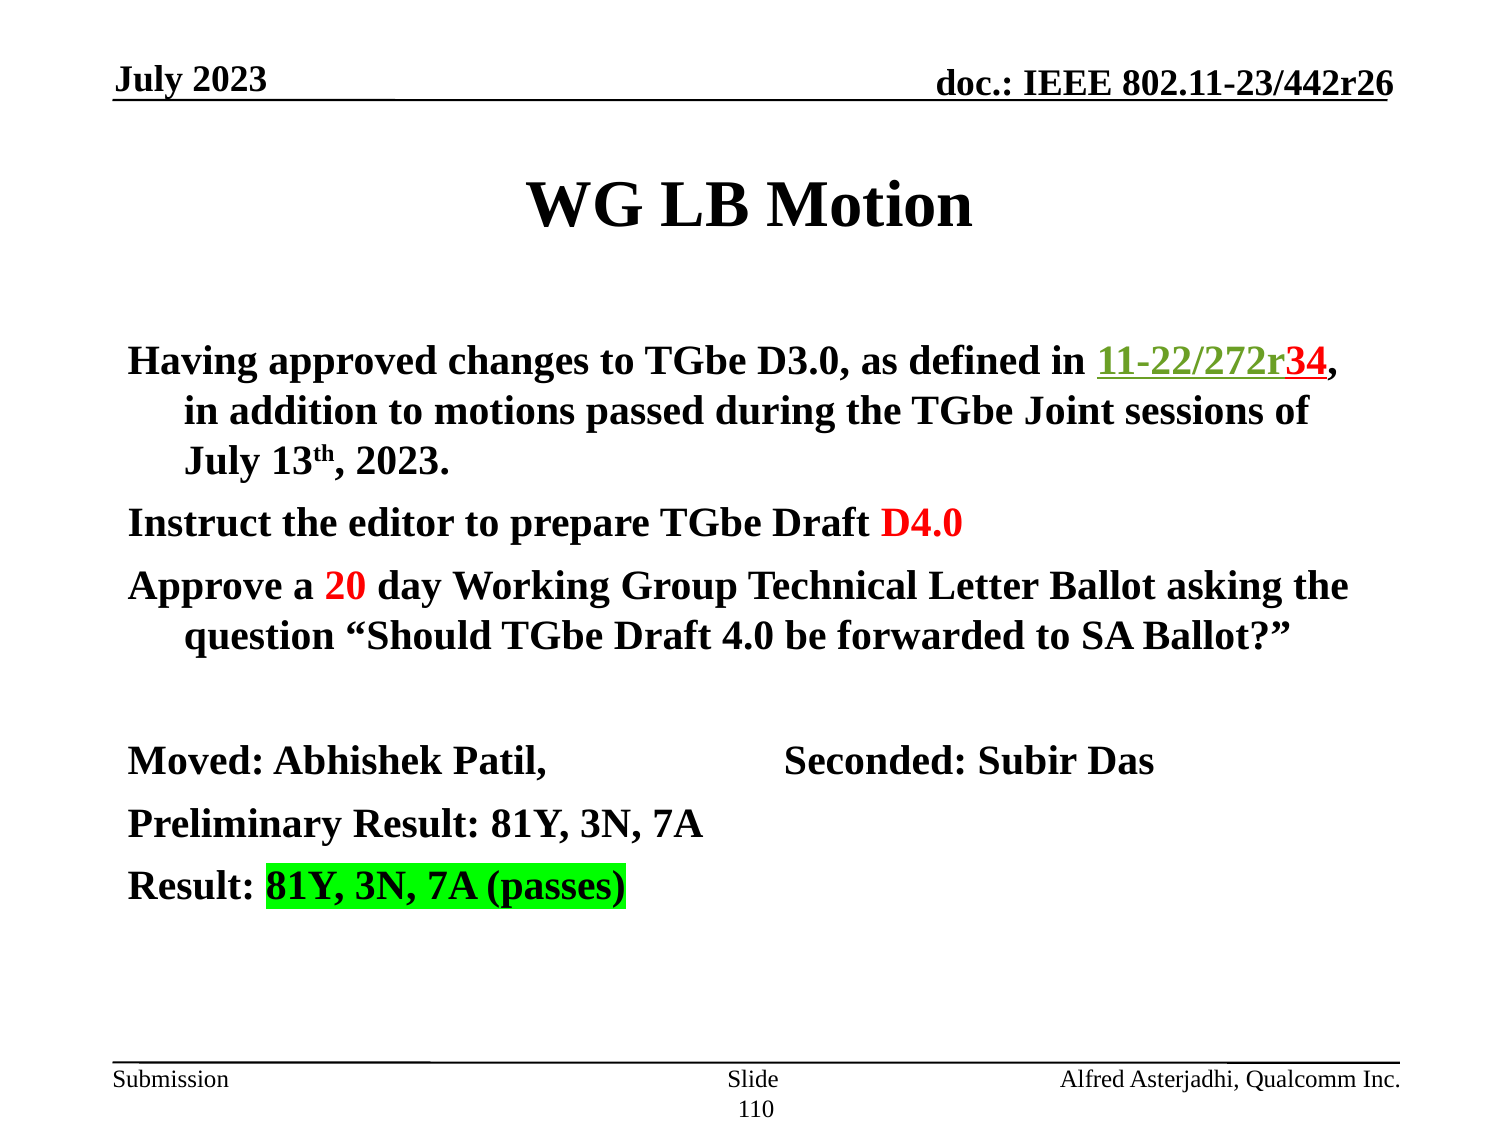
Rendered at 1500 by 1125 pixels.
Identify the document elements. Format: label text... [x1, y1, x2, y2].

title WG LB Motion [112, 112, 1388, 288]
list Having approved changes to TGbe D3.0, as defined in 11-22/272r34, in addition to motions passed during the TGbe Joint sessions of July 13th, 2023. Instruct the editor to prepare TGbe Draft D4.0 Approve a 20 day Working Group Technical Letter Ballot asking the question “Should TGbe Draft 4.0 be forwarded to SA Ballot?” Moved: Abhishek Patil, Seconded: Subir Das Preliminary Result: 81Y, 3N, 7A Result: 81Y, 3N, 7A (passes) [112, 324, 1388, 1063]
slide_number Slide 110 [712, 1061, 800, 1123]
footer Alfred Asterjadhi, Qualcomm Inc. [878, 1061, 1402, 1093]
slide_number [114, 54, 423, 100]
